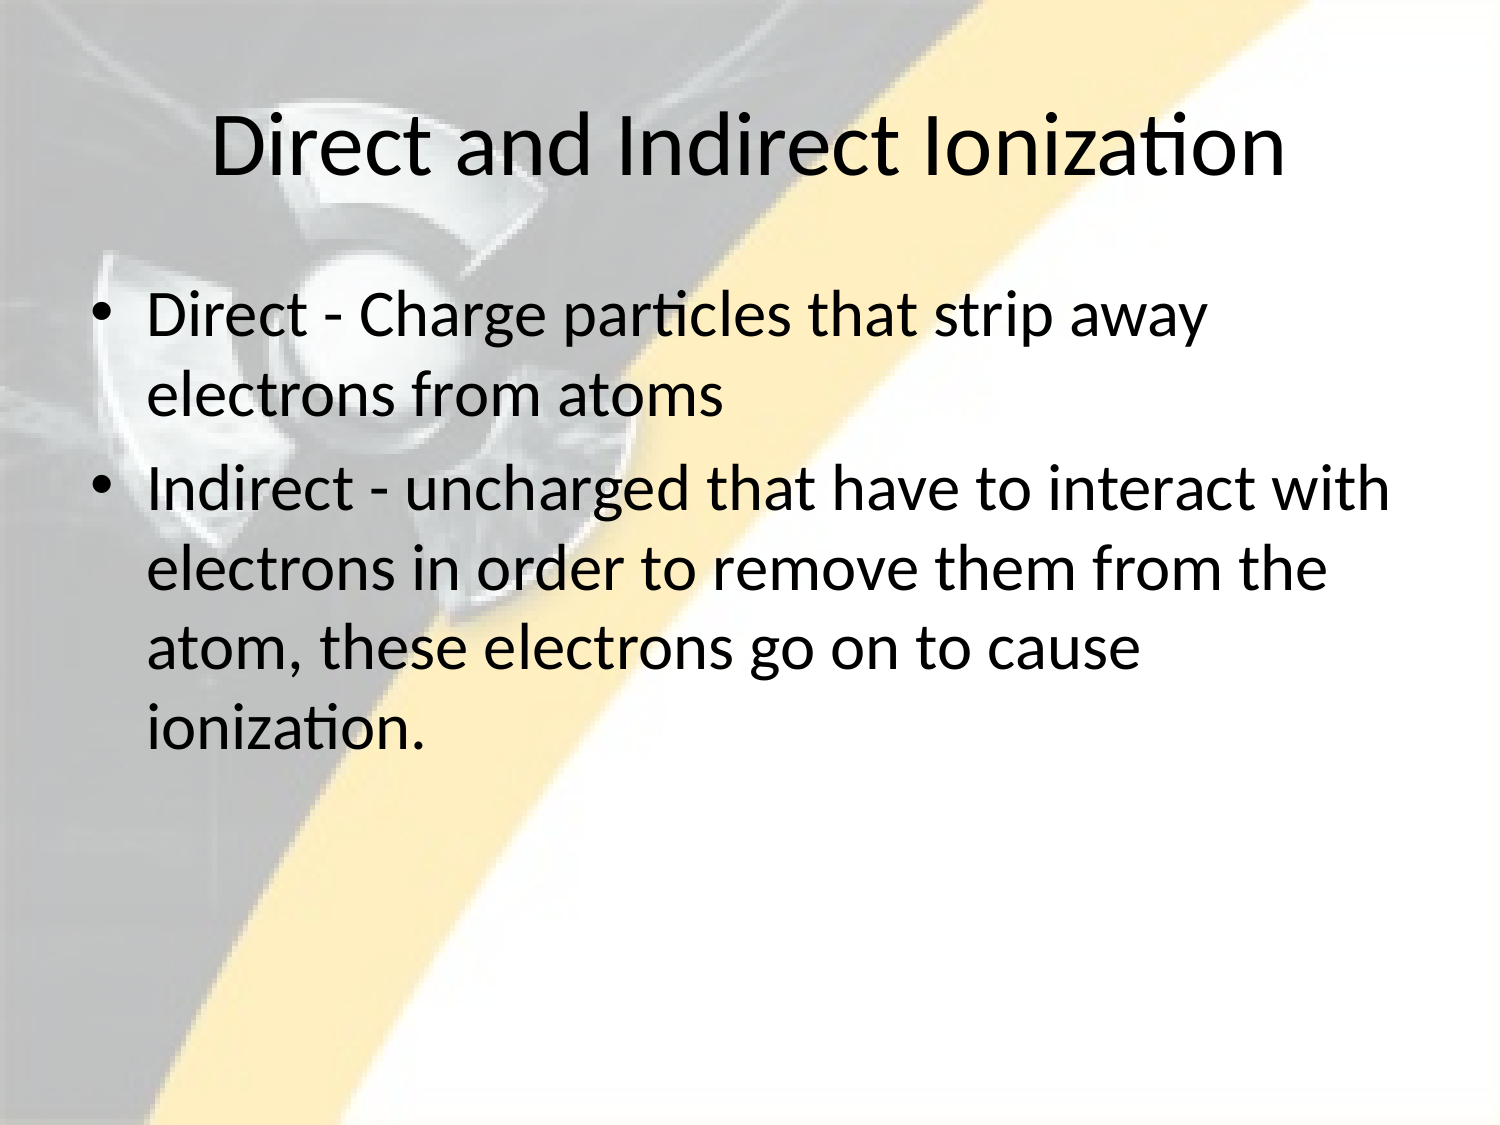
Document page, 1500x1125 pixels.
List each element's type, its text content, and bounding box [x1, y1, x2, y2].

list Direct - Charge particles that strip away electrons from atoms Indirect - uncharged that have to interact with electrons in order to remove them from the atom, these electrons go on to cause ionization. [75, 262, 1425, 1005]
title Direct and Indirect Ionization [75, 45, 1425, 233]
